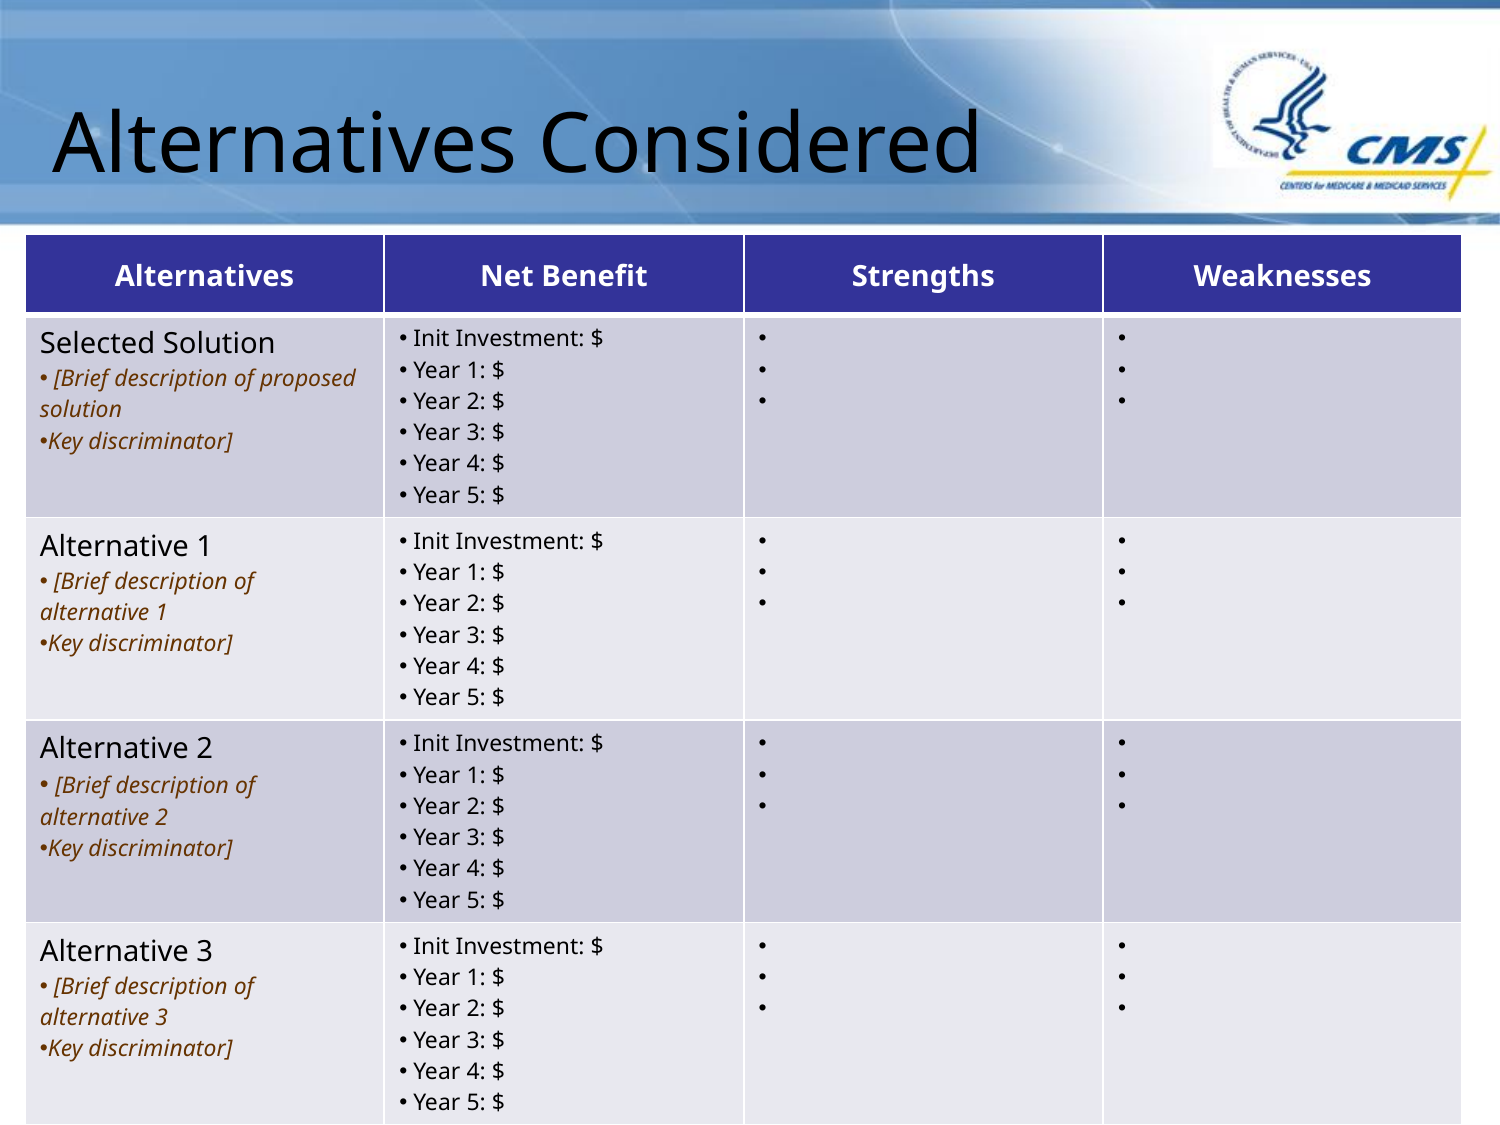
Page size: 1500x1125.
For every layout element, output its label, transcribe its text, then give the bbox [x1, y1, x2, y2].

table_cell Init Investment: $ Year 1: $ Year 2: $ Year 3: $ Year 4: $ Year 5: $ [385, 923, 743, 1124]
table_cell [1104, 721, 1461, 922]
title Alternatives Considered [37, 44, 1388, 233]
picture [0, 0, 1500, 1125]
table_cell [745, 923, 1102, 1124]
table_cell Alternative 3 [Brief description of alternative 3 Key discriminator] [26, 923, 383, 1124]
table_cell Selected Solution [Brief description of proposed solution Key discriminator] [26, 318, 383, 517]
table_cell Alternative 1 [Brief description of alternative 1 Key discriminator] [26, 518, 383, 719]
table_header Net Benefit [385, 235, 743, 312]
table_cell Init Investment: $ Year 1: $ Year 2: $ Year 3: $ Year 4: $ Year 5: $ [385, 318, 743, 517]
table_header Alternatives [26, 235, 383, 312]
table_cell [745, 721, 1102, 922]
table_cell [745, 518, 1102, 719]
table_cell [1104, 923, 1461, 1124]
table_header Strengths [745, 235, 1102, 312]
table_cell Init Investment: $ Year 1: $ Year 2: $ Year 3: $ Year 4: $ Year 5: $ [385, 721, 743, 922]
table_cell [1104, 318, 1461, 517]
table_cell [1104, 518, 1461, 719]
table_header Weaknesses [1104, 235, 1461, 312]
table_cell [745, 318, 1102, 517]
table_cell Init Investment: $ Year 1: $ Year 2: $ Year 3: $ Year 4: $ Year 5: $ [385, 518, 743, 719]
table_cell Alternative 2 [Brief description of alternative 2 Key discriminator] [26, 721, 383, 922]
